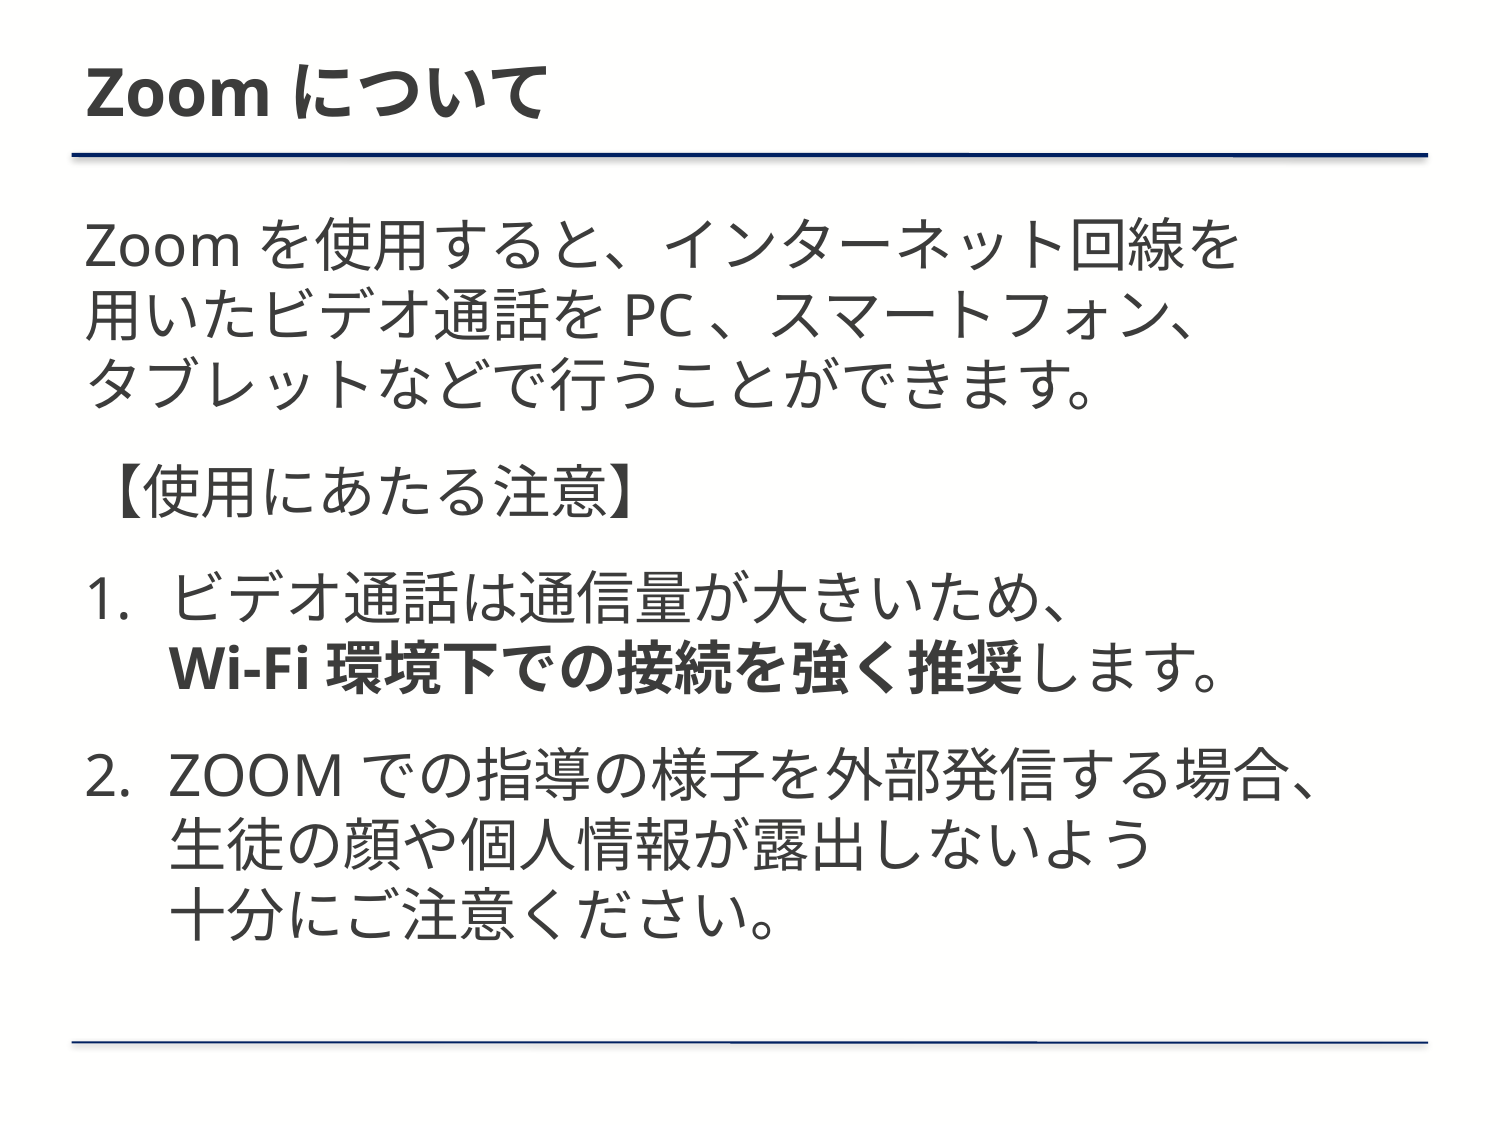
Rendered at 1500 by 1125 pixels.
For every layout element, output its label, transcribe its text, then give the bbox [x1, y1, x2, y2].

title Zoomについて [71, 37, 1429, 143]
list Zoomを使用すると、インターネット回線を 用いたビデオ通話をPC、スマートフォン、 タブレットなどで行うことができます。 【使用にあたる注意】 ビデオ通話は通信量が大きいため、 Wi-Fi環境下での接続を強く推奨します。 ZOOMでの指導の様子を外部発信する場合、 生徒の顔や個人情報が露出しないよう 十分にご注意ください。 [69, 200, 1429, 1013]
